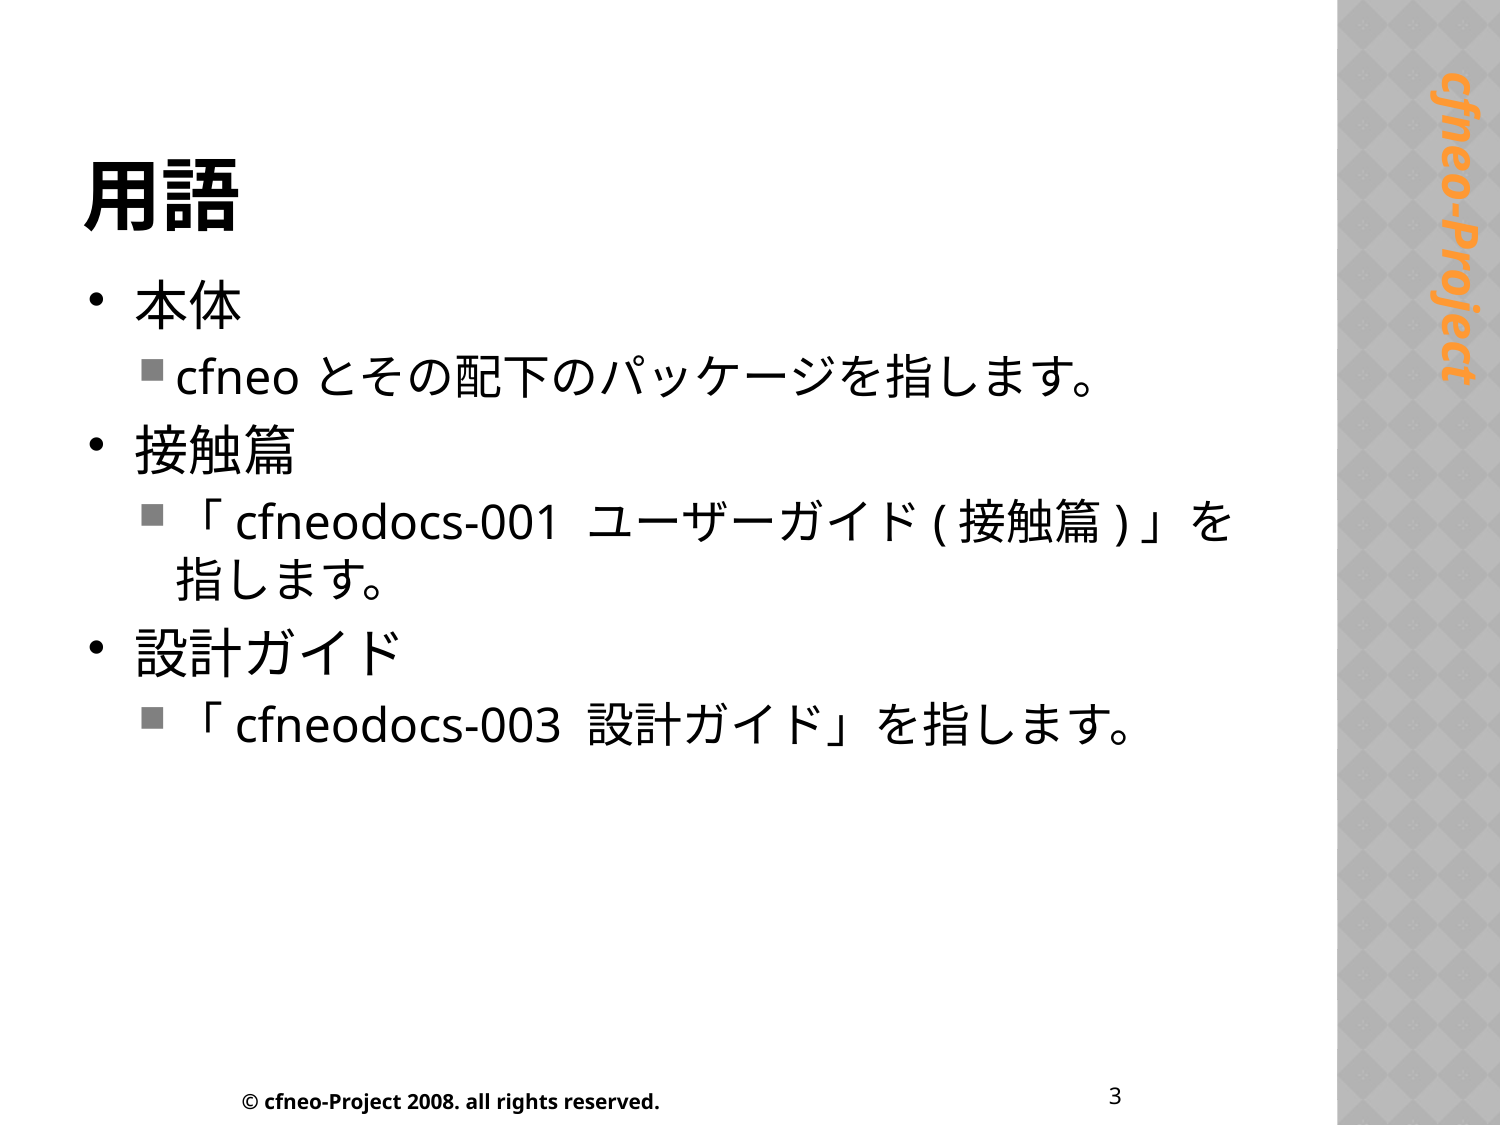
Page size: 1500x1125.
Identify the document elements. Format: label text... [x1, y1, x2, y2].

slide_number 3 [1025, 1075, 1122, 1113]
list 本体 cfneoとその配下のパッケージを指します。 接触篇 「cfneodocs-001 ユーザーガイド(接触篇)」を指します。 設計ガイド 「cfneodocs-003 設計ガイド」を指します。 [75, 264, 1263, 1059]
footer © cfneo-Project 2008. all rights reserved. [75, 1075, 675, 1114]
title 用語 [75, 52, 1263, 240]
